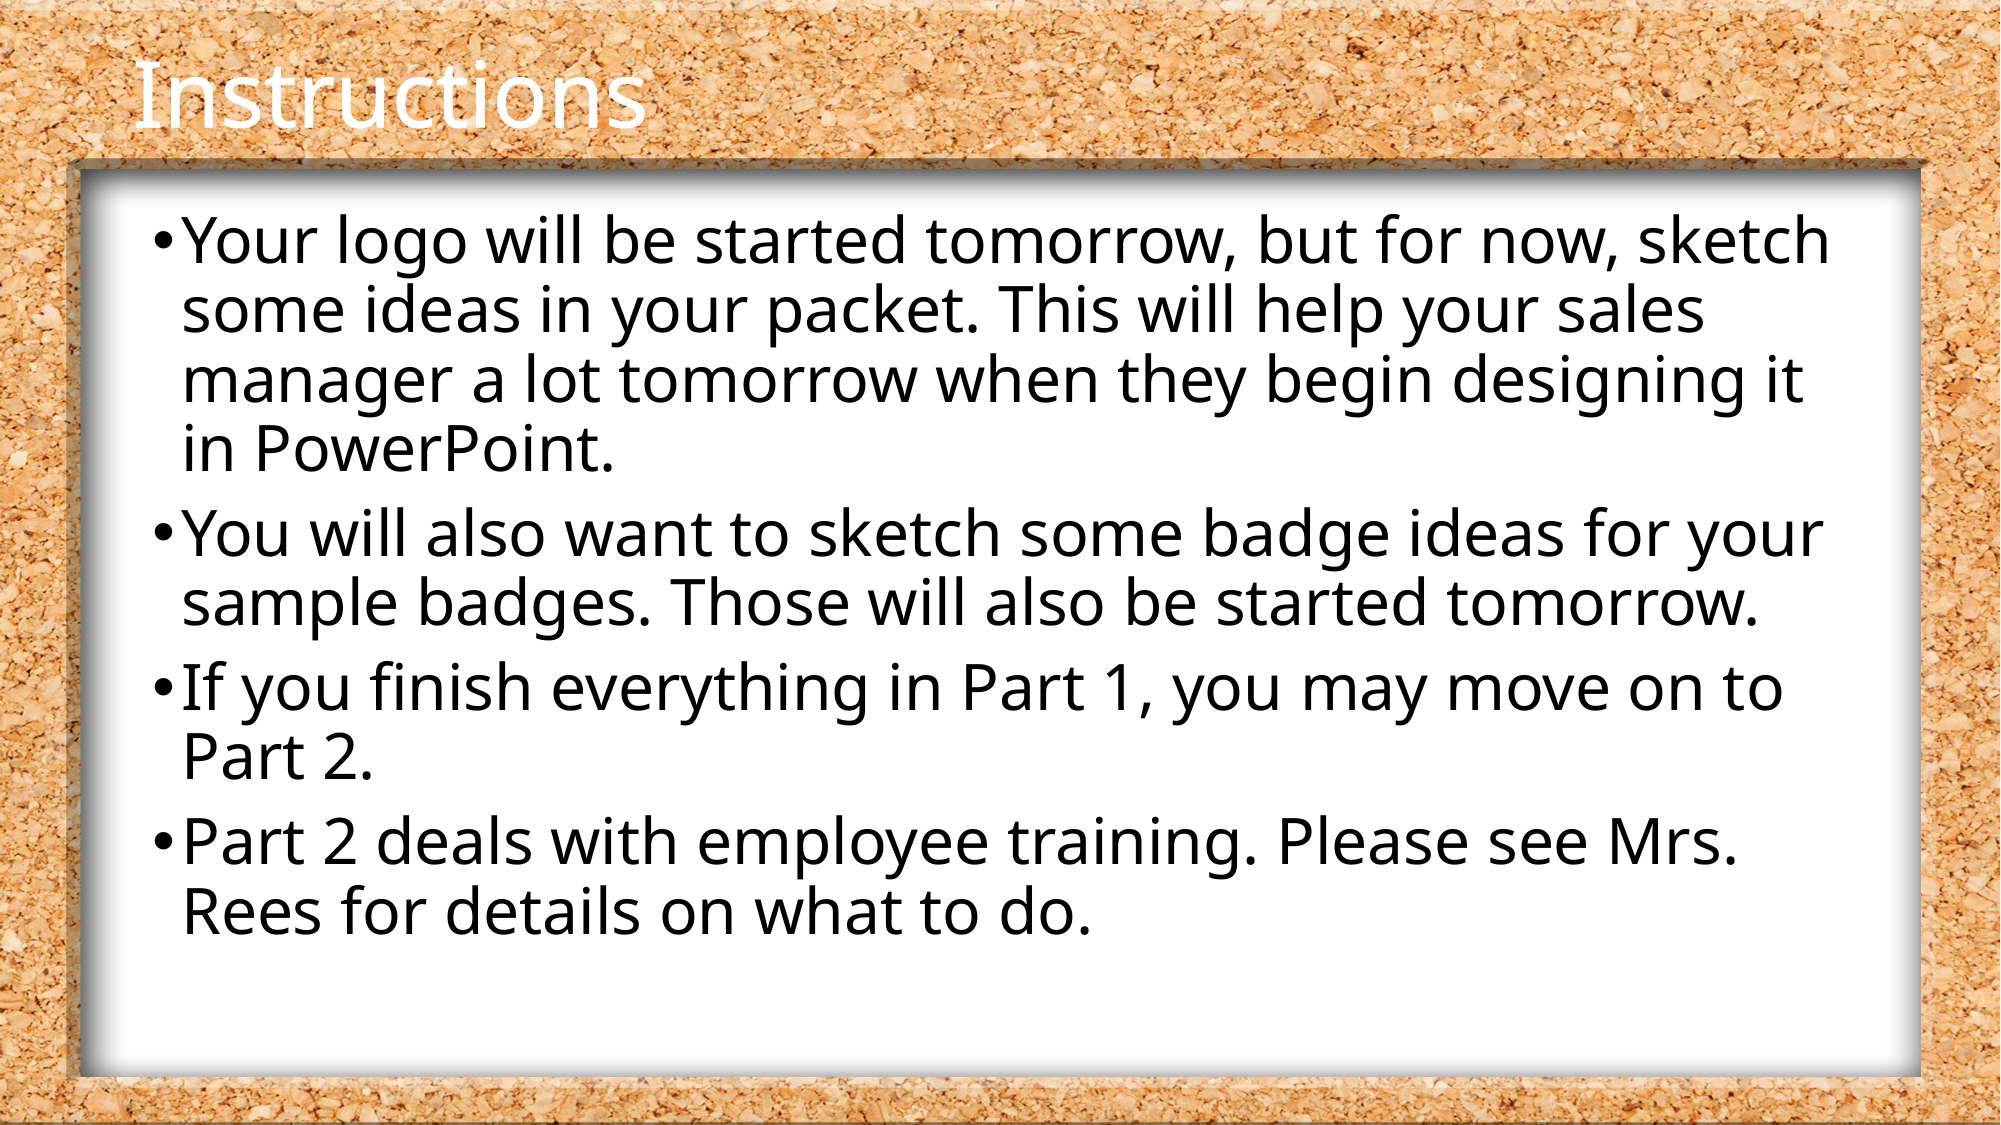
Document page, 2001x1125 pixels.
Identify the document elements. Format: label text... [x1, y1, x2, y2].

title Instructions [117, 0, 1843, 207]
picture [0, 0, 2001, 1125]
list Your logo will be started tomorrow, but for now, sketch some ideas in your packet. This will help your sales manager a lot tomorrow when they begin designing it in PowerPoint. You will also want to sketch some badge ideas for your sample badges. Those will also be started tomorrow. If you finish everything in Part 1, you may move on to Part 2. Part 2 deals with employee training. Please see Mrs. Rees for details on what to do. [137, 200, 1863, 1014]
